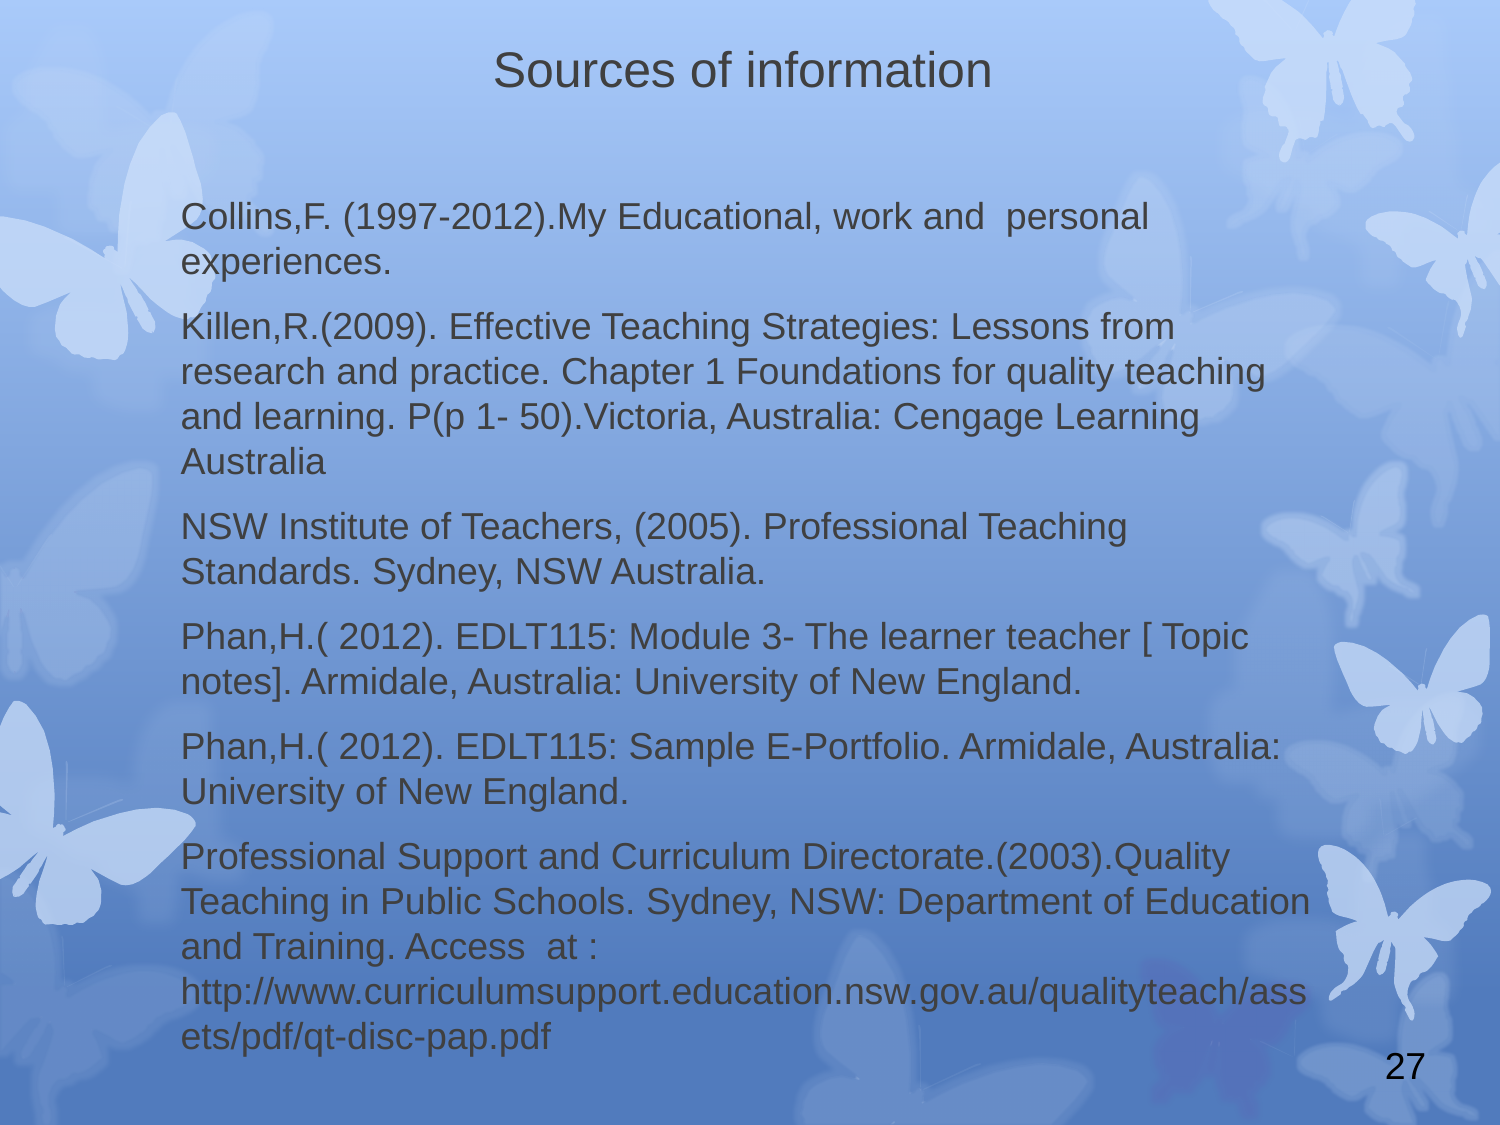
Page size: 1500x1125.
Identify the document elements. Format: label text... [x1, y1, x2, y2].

title Sources of information [165, 30, 1335, 105]
text_box 27 [1370, 1034, 1444, 1095]
list Collins,F. (1997-2012).My Educational, work and personal experiences. Killen,R.(2009). Effective Teaching Strategies: Lessons from research and practice. Chapter 1 Foundations for quality teaching and learning. P(p 1- 50).Victoria, Australia: Cengage Learning Australia NSW Institute of Teachers, (2005). Professional Teaching Standards. Sydney, NSW Australia. Phan,H.( 2012). EDLT115: Module 3- The learner teacher [ Topic notes]. Armidale, Australia: University of New England. Phan,H.( 2012). EDLT115: Sample E-Portfolio. Armidale, Australia: University of New England. Professional Support and Curriculum Directorate.(2003).Quality Teaching in Public Schools. Sydney, NSW: Department of Education and Training. Access at : http://www.curriculumsupport.education.nsw.gov.au/qualityteach/assets/pdf/qt-disc-pap.pdf [165, 119, 1335, 1080]
